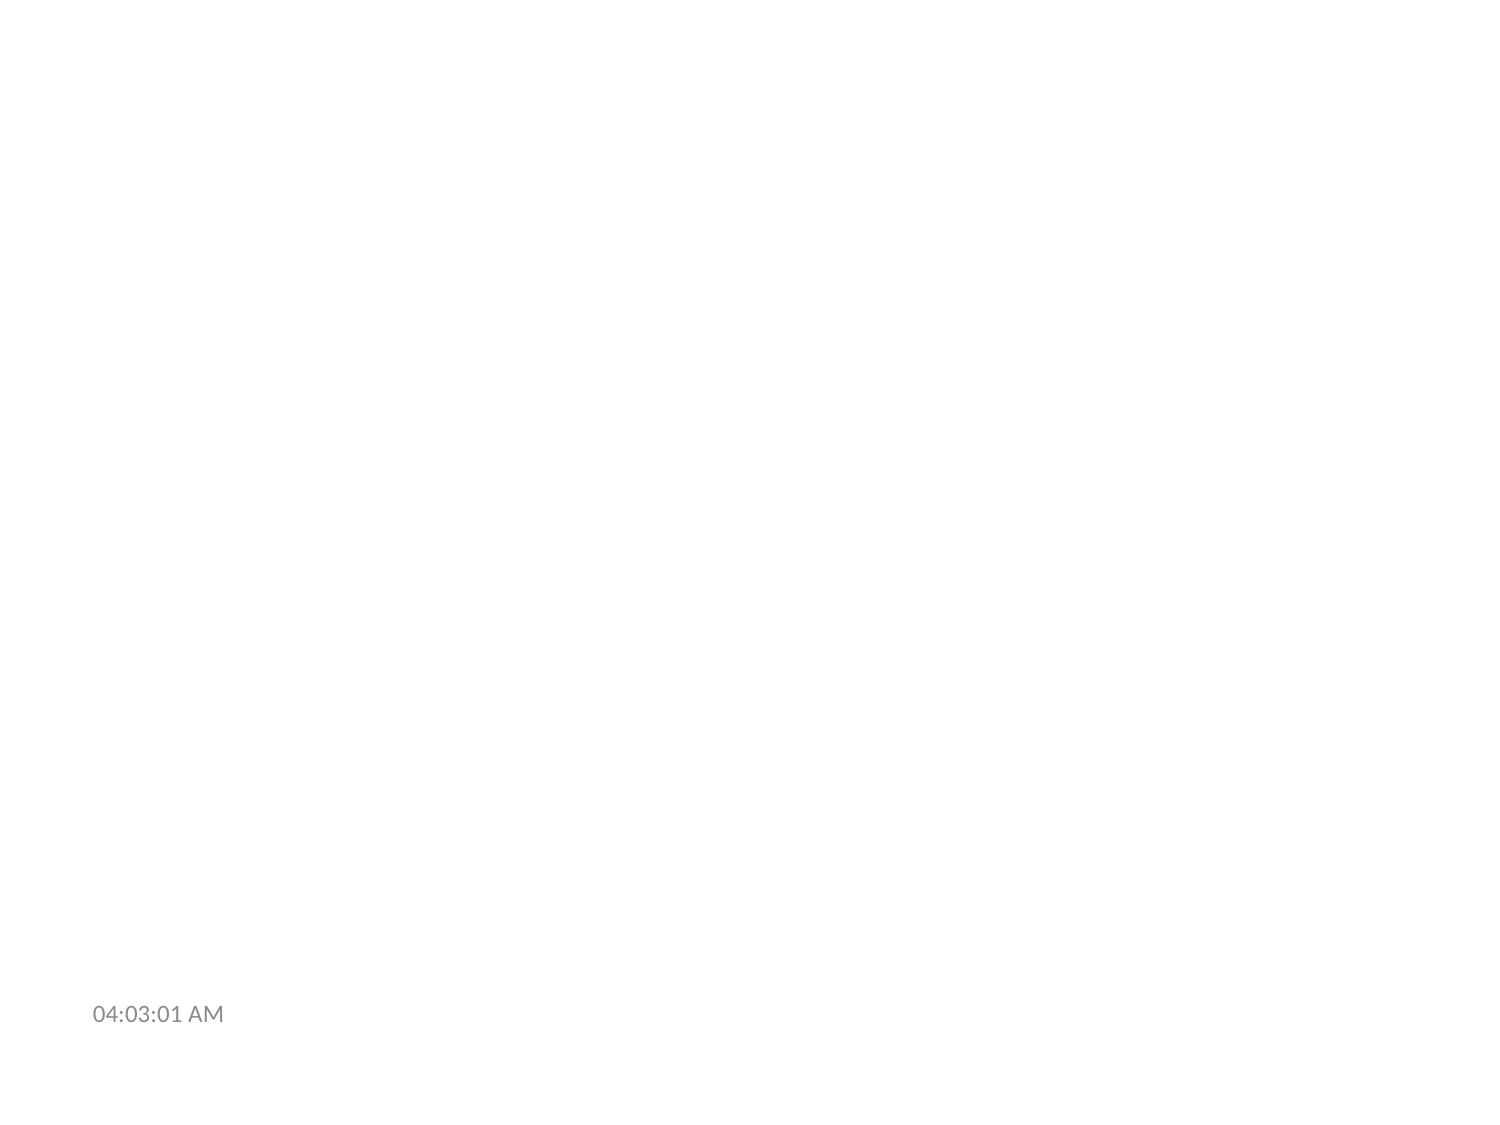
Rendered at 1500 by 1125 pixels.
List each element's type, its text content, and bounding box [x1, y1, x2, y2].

text_box 3:35:09 PM [77, 982, 428, 1043]
